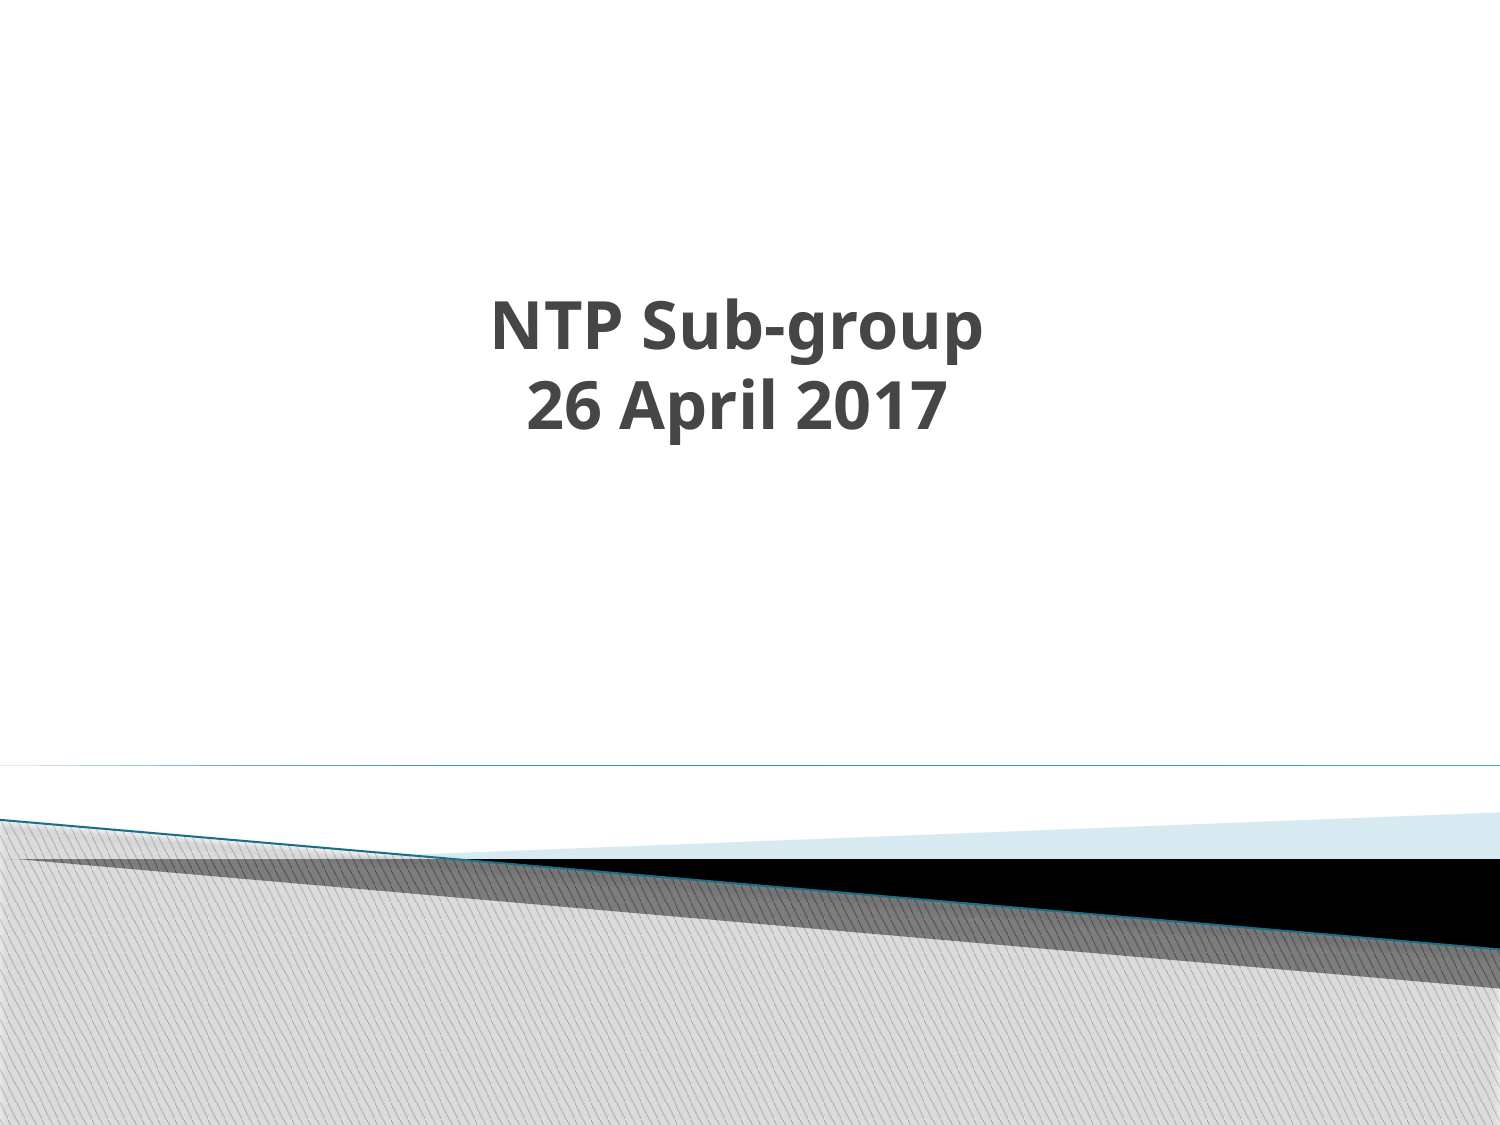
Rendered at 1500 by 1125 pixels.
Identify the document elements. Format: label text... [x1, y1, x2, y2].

picture [5, 859, 1500, 989]
title NTP Sub-group 26 April 2017 [99, 237, 1375, 450]
